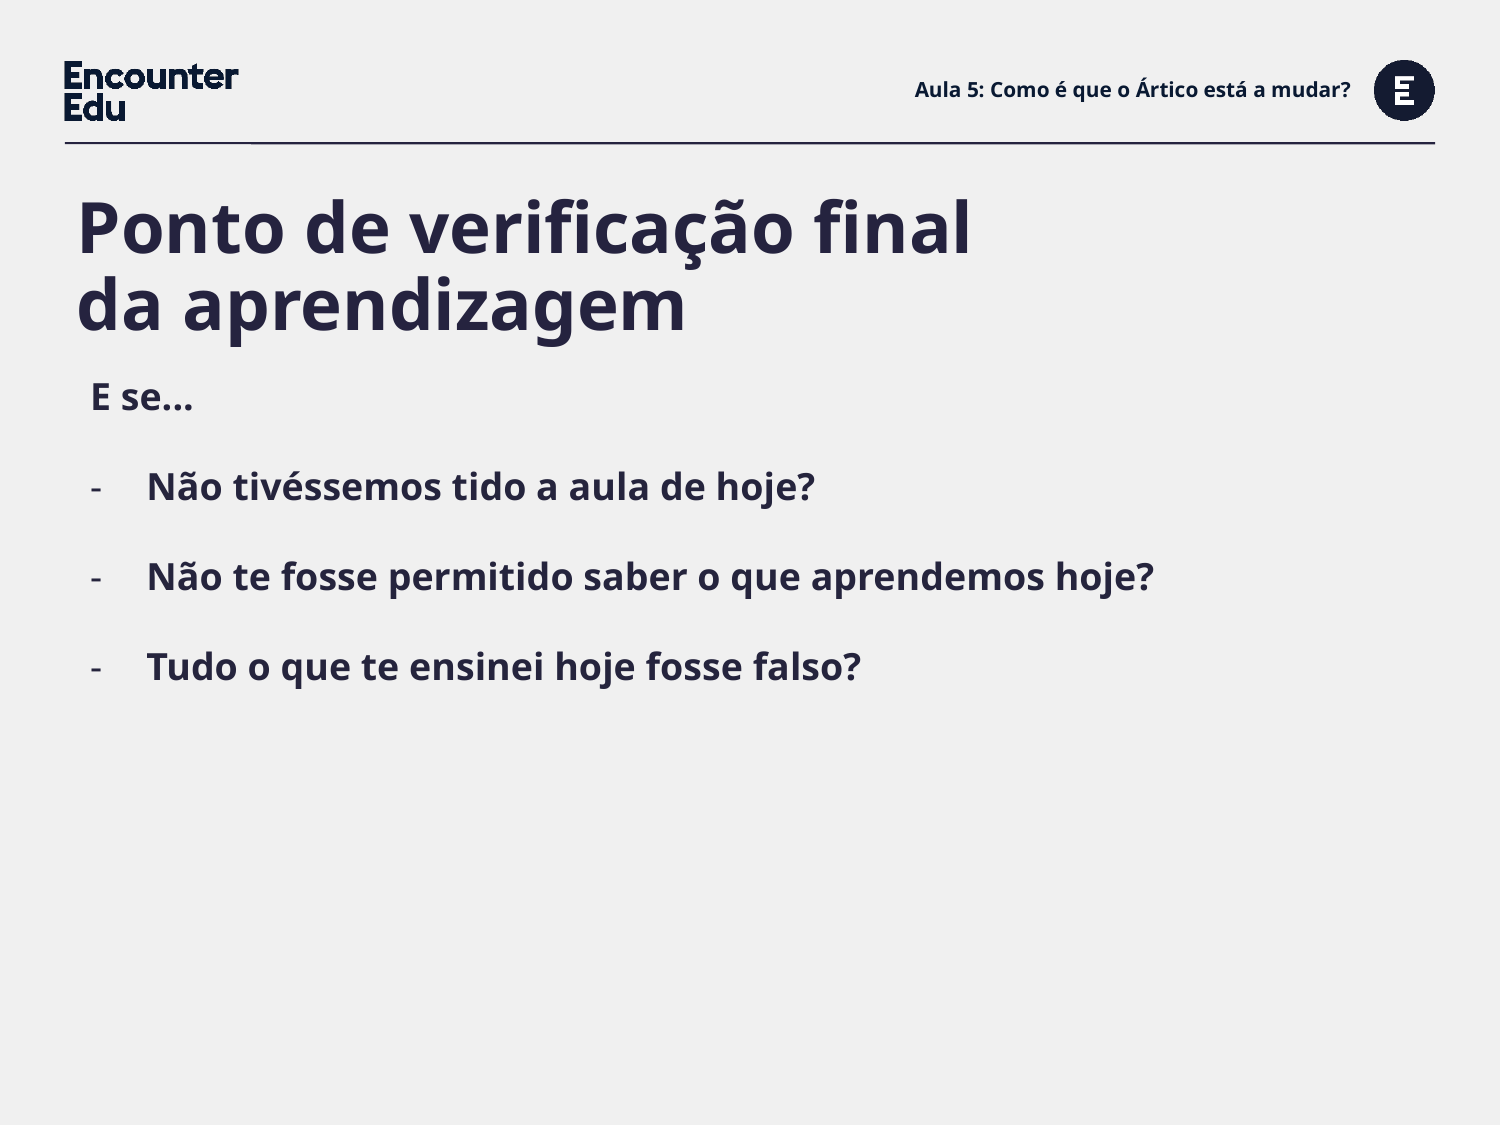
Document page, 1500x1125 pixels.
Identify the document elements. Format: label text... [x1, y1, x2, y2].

text_box Ponto de verificação final da aprendizagem [69, 223, 1423, 315]
title Aula 5: Como é que o Ártico está a mudar? [636, 67, 1359, 114]
picture [60, 59, 243, 122]
text_box E se... Não tivéssemos tido a aula de hoje? Não te fosse permitido saber o que aprendemos hoje? Tudo o que te ensinei hoje fosse falso? [75, 365, 1494, 696]
picture [1372, 58, 1436, 122]
